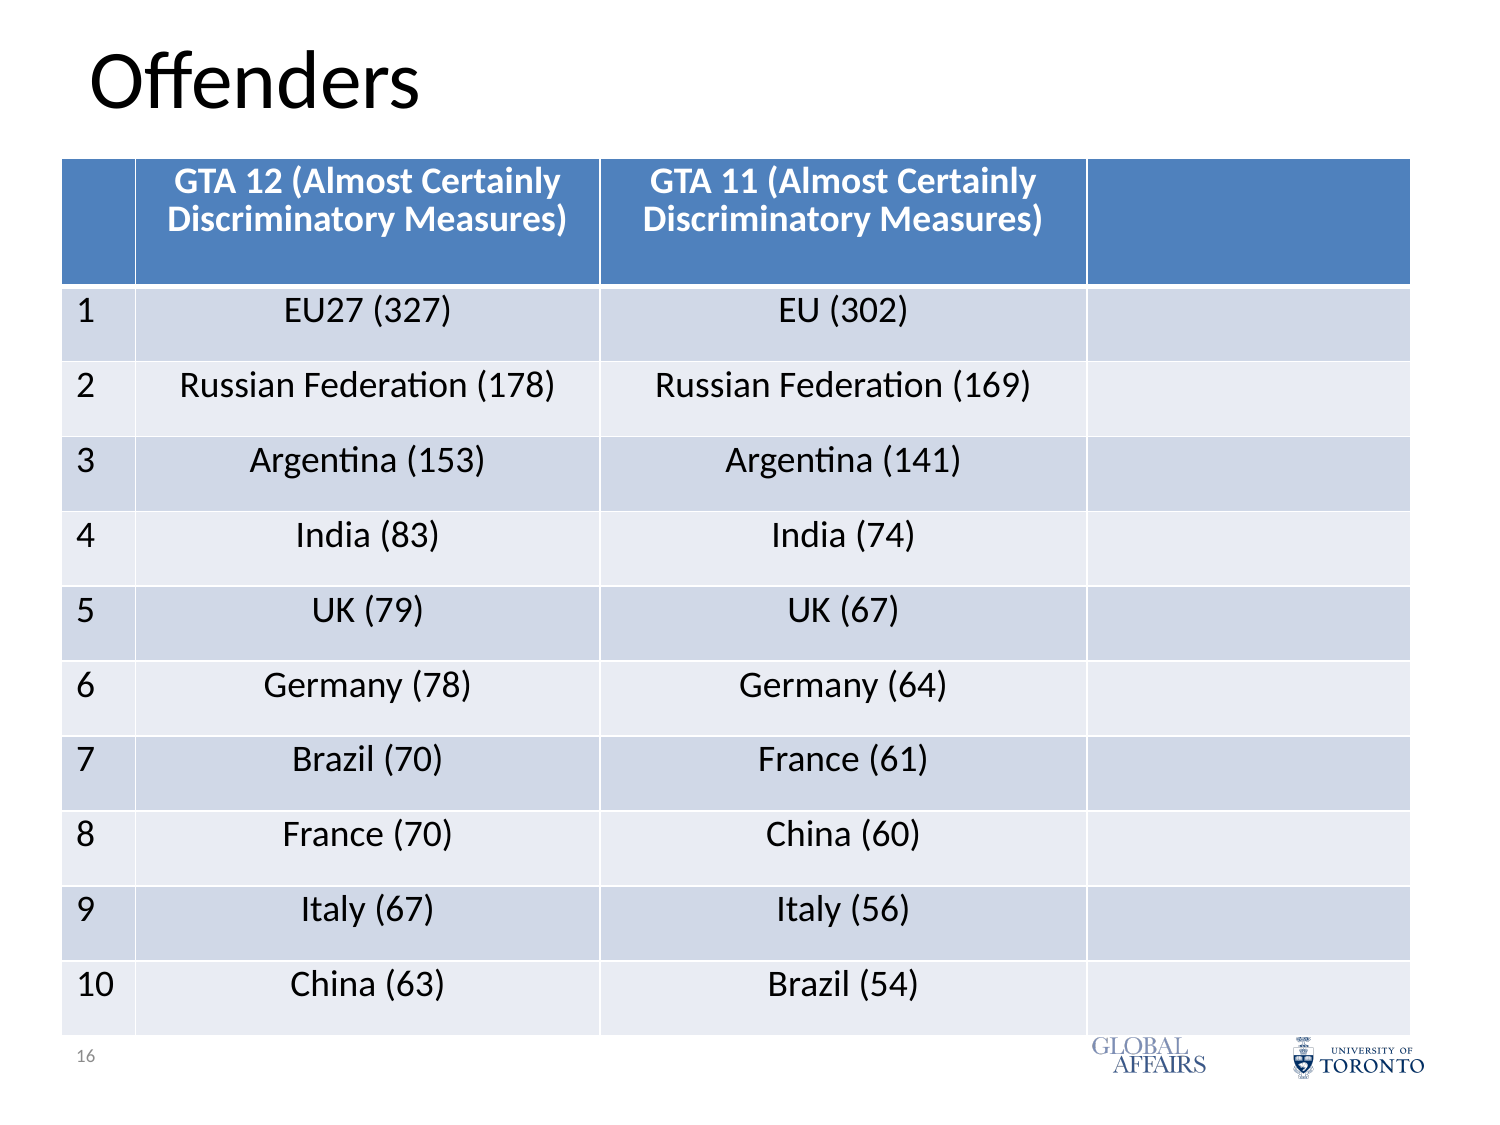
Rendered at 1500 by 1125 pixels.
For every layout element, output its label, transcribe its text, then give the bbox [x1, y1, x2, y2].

table_cell 6 [62, 662, 135, 735]
title Offenders [75, 18, 1425, 127]
table_cell 4 [62, 512, 135, 585]
slide_number 15 [61, 1025, 412, 1086]
table_cell EU (302) [601, 289, 1086, 361]
table_cell Germany (78) [136, 662, 599, 735]
table_cell Argentina (153) [136, 437, 599, 511]
table_cell 10 [62, 962, 135, 1025]
table_cell UK (67) [601, 587, 1086, 660]
table_cell [1088, 962, 1410, 1035]
table_cell UK (79) [136, 587, 599, 660]
table_cell Russian Federation (178) [136, 362, 599, 436]
table_cell [1088, 437, 1410, 511]
table_cell Italy (56) [601, 887, 1086, 960]
table_cell 7 [62, 737, 135, 810]
table_cell [1088, 662, 1410, 735]
table_cell 2 [62, 362, 135, 436]
table_cell Germany (64) [601, 662, 1086, 735]
table_cell India (74) [601, 512, 1086, 585]
table_header [62, 159, 135, 284]
table_cell [1088, 512, 1410, 585]
table_cell [1088, 587, 1410, 660]
table_cell 9 [62, 887, 135, 960]
table_cell [1088, 812, 1410, 885]
table_cell China (63) [136, 962, 599, 1035]
table_header GTA 11 (Almost Certainly Discriminatory Measures) [601, 159, 1086, 284]
table_cell [1088, 289, 1410, 361]
table_header [1088, 159, 1410, 284]
table_cell [1088, 362, 1410, 436]
table_cell France (61) [601, 737, 1086, 810]
table_cell [1088, 737, 1410, 810]
table_cell Russian Federation (169) [601, 362, 1086, 436]
table_cell 8 [62, 812, 135, 885]
table_cell 3 [62, 437, 135, 511]
table_cell Brazil (70) [136, 737, 599, 810]
table_cell EU27 (327) [136, 289, 599, 361]
table_cell India (83) [136, 512, 599, 585]
table_cell 5 [62, 587, 135, 660]
table_header GTA 12 (Almost Certainly Discriminatory Measures) [136, 159, 599, 284]
table_cell France (70) [136, 812, 599, 885]
table_cell 1 [62, 289, 135, 361]
table_cell China (60) [601, 812, 1086, 885]
table_cell Argentina (141) [601, 437, 1086, 511]
table_cell Brazil (54) [601, 962, 1086, 1035]
table_cell [1088, 887, 1410, 960]
table_cell Italy (67) [136, 887, 599, 960]
